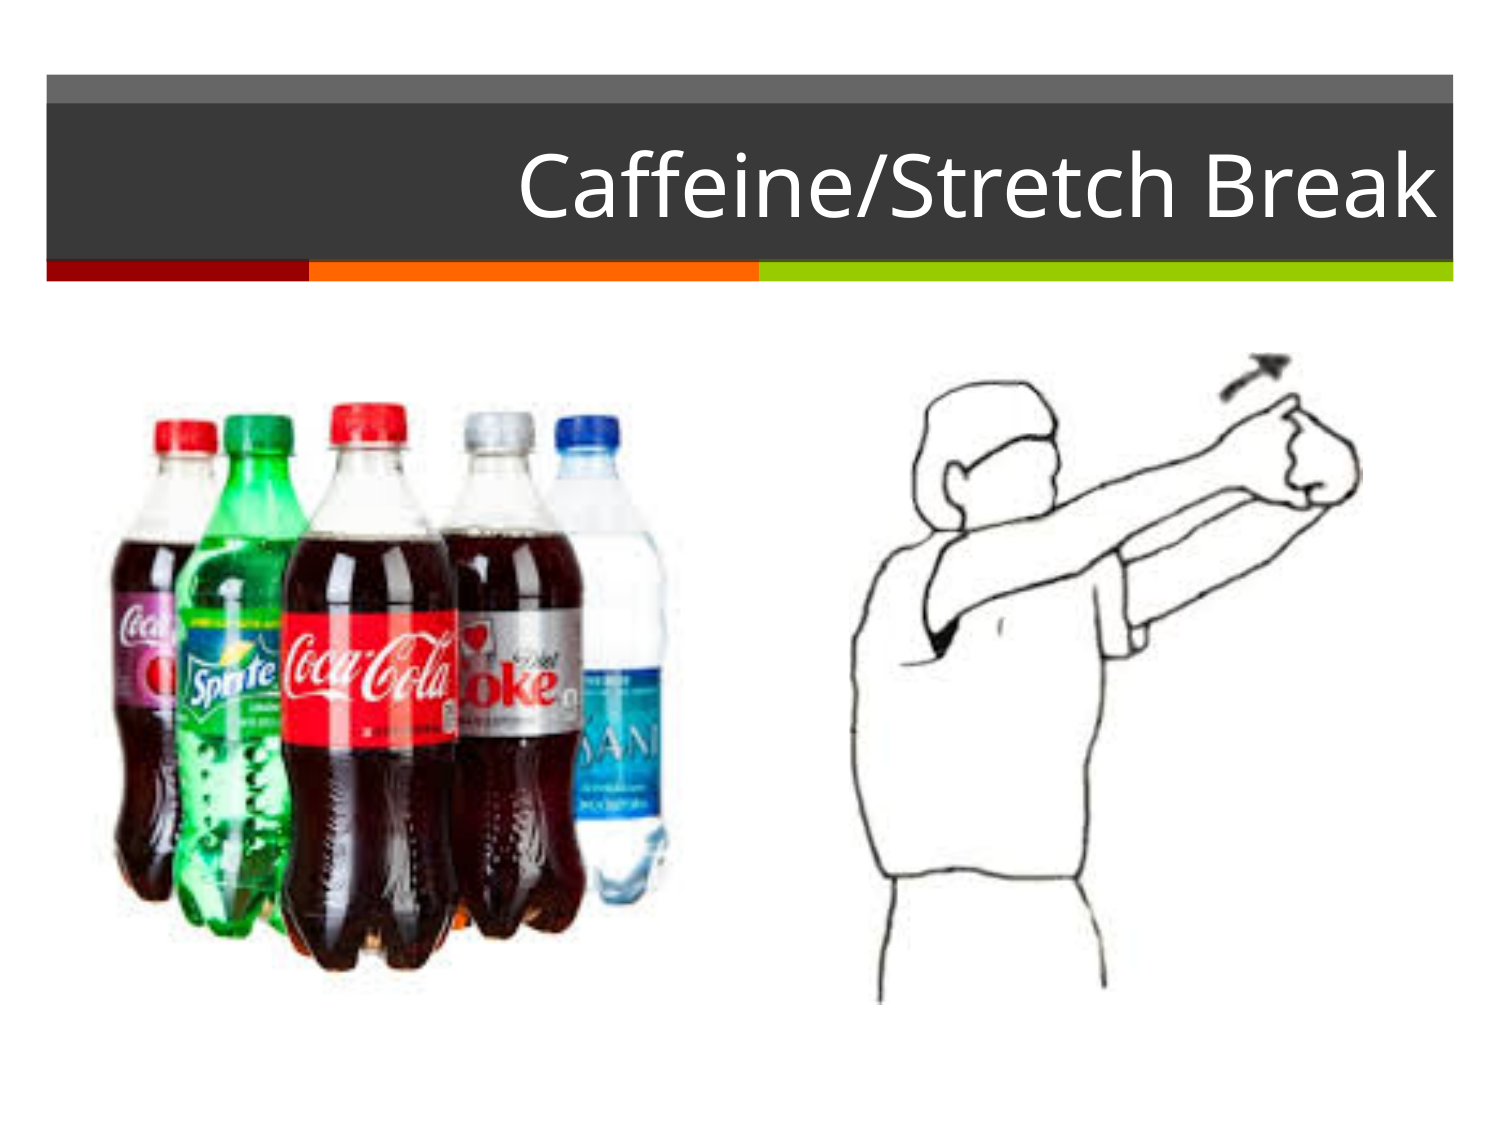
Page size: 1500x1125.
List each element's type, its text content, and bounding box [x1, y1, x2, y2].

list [783, 352, 1430, 1006]
title Caffeine/Stretch Break [46, 103, 1454, 263]
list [65, 352, 712, 1006]
